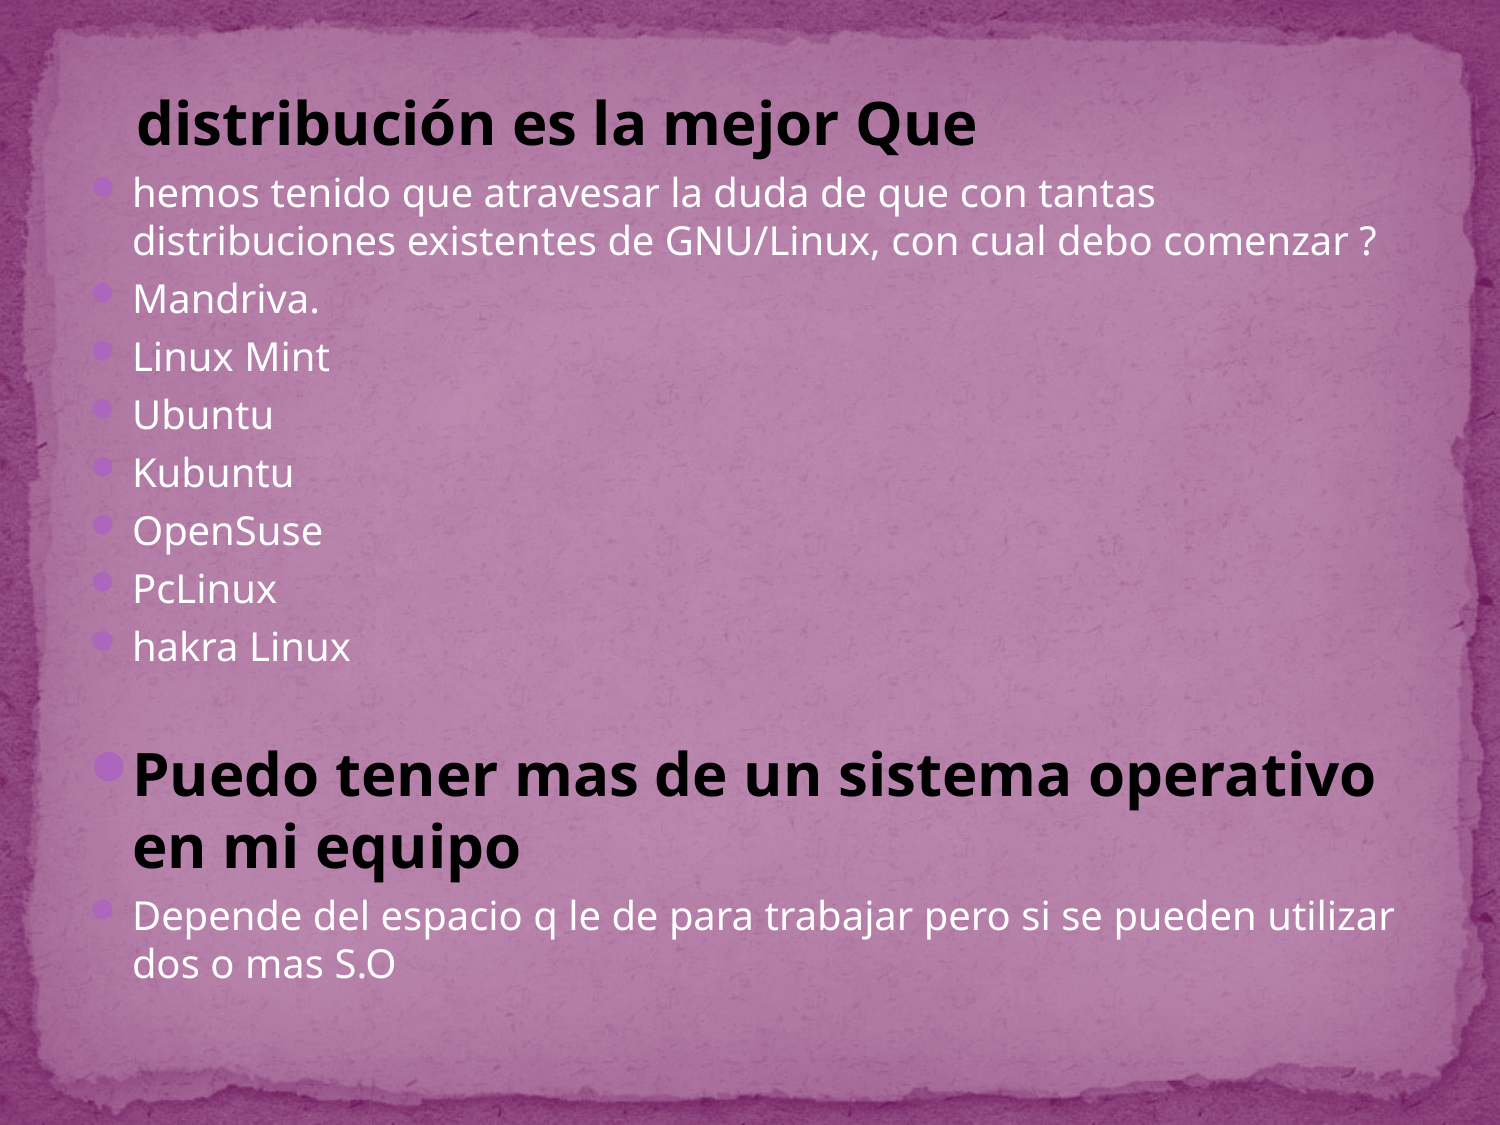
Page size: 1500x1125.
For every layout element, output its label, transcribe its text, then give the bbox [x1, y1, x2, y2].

list distribución es la mejor Que hemos tenido que atravesar la duda de que con tantas distribuciones existentes de GNU/Linux, con cual debo comenzar ? Mandriva. Linux Mint Ubuntu Kubuntu OpenSuse PcLinux hakra Linux Puedo tener mas de un sistema operativo en mi equipo Depende del espacio q le de para trabajar pero si se pueden utilizar dos o mas S.O [75, 225, 1425, 1000]
title [74, 24, 1425, 225]
